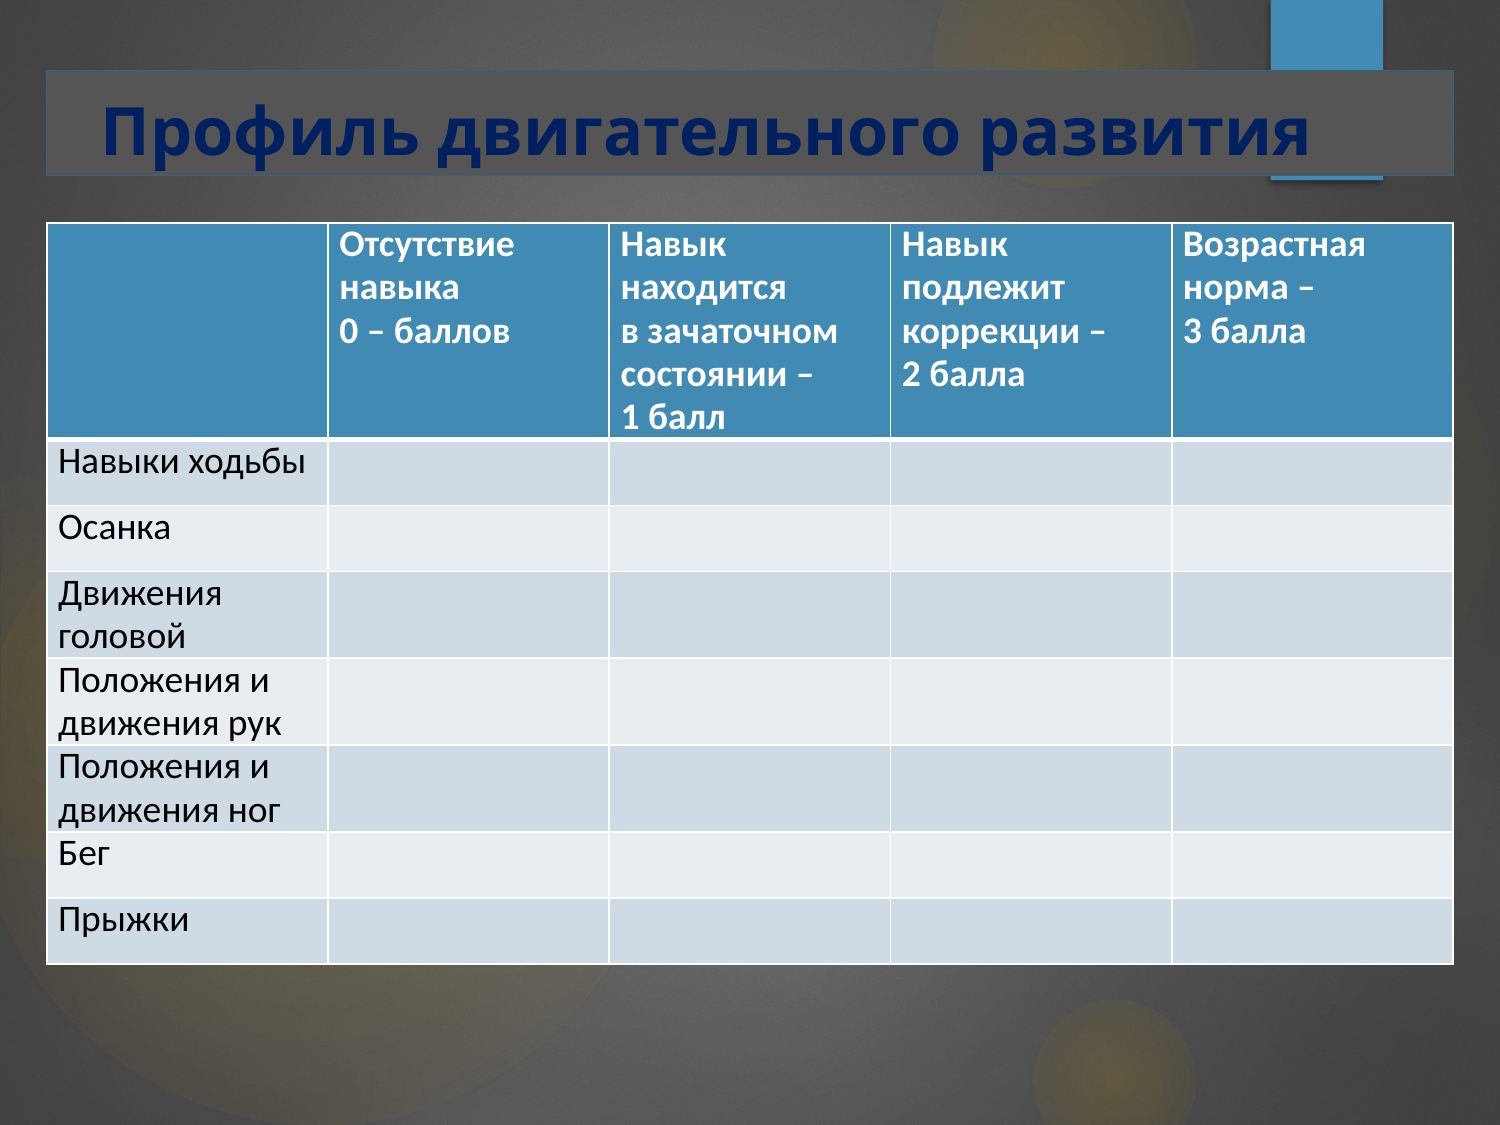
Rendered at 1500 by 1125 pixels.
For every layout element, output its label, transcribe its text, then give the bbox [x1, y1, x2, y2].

table_cell [1173, 746, 1452, 831]
table_header Навык находится в зачаточном состоянии – 1 балл [610, 224, 890, 437]
table_cell [610, 833, 890, 897]
table_header [48, 224, 327, 437]
text_box Профиль двигательного развития [46, 70, 1454, 176]
table_cell [1173, 506, 1452, 571]
table_cell [891, 506, 1171, 571]
table_cell [329, 572, 608, 657]
table_cell [1173, 659, 1452, 744]
table_cell [891, 833, 1171, 897]
table_cell [891, 659, 1171, 744]
table_cell Движения головой [48, 572, 327, 657]
table_cell [1173, 572, 1452, 657]
table_cell [610, 899, 890, 963]
table_cell Положения и движения ног [48, 746, 327, 831]
table_cell [891, 572, 1171, 657]
table_cell Прыжки [48, 899, 327, 963]
table_cell [329, 746, 608, 831]
table_cell [891, 746, 1171, 831]
table_cell [329, 506, 608, 571]
table_header Навык подлежит коррекции – 2 балла [891, 224, 1171, 437]
table_cell [329, 442, 608, 505]
table_cell Бег [48, 833, 327, 897]
table_cell [610, 506, 890, 571]
table_header Возрастная норма – 3 балла [1173, 224, 1452, 437]
table_cell [1173, 833, 1452, 897]
table_cell [891, 442, 1171, 505]
table_cell [891, 899, 1171, 963]
table_cell Положения и движения рук [48, 659, 327, 744]
table_cell [329, 833, 608, 897]
table_cell [1173, 442, 1452, 505]
table_cell [610, 572, 890, 657]
table_header Отсутствие навыка 0 – баллов [329, 224, 608, 437]
table_cell [329, 659, 608, 744]
table_cell Осанка [48, 506, 327, 571]
table_cell [610, 746, 890, 831]
table_cell [1173, 899, 1452, 963]
table_cell Навыки ходьбы [48, 442, 327, 505]
table_cell [610, 442, 890, 505]
table_cell [610, 659, 890, 744]
table_cell [329, 899, 608, 963]
